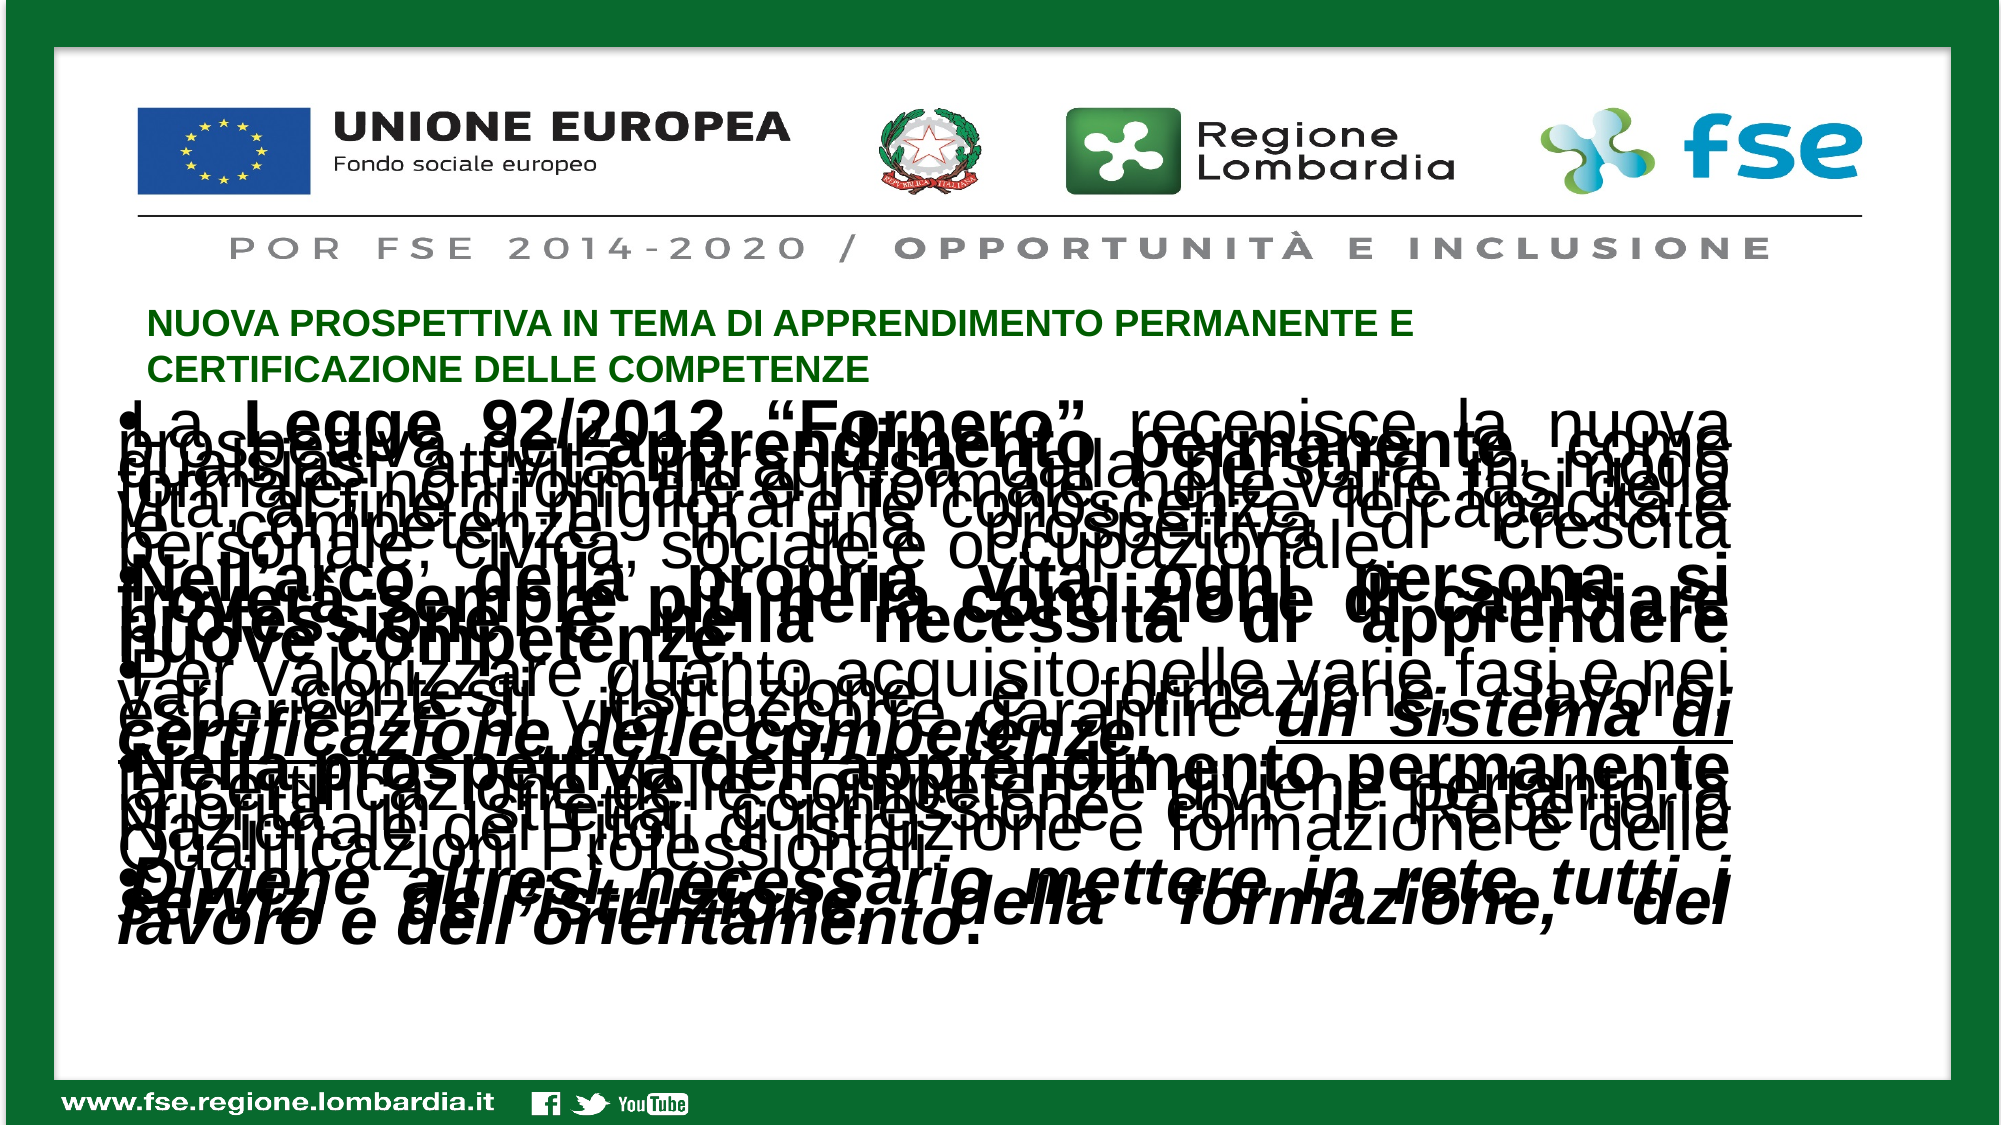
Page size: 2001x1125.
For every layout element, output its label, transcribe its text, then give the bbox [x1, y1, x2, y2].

title NUOVA PROSPETTIVA IN TEMA DI APPRENDIMENTO PERMANENTE E CERTIFICAZIONE DELLE COMPETENZE [131, 290, 1646, 398]
subtitle La Legge 92/2012 “Fornero” recepisce la nuova prospettiva dell’apprendimento permanente, come qualsiasi attività intrapresa dalla persona in modo formale, non formale e informale, nelle varie fasi della vita, al fine di migliorare le conoscenze, le capacità e le competenze, in una prospettiva di crescita personale, civica, sociale e occupazionale. Nell’arco della propria vita ogni persona si troverà sempre più nella condizione di cambiare professione e nella necessità di apprendere nuove competenze. Per valorizzare quanto acquisito nelle varie fasi e nei vari contesti (istruzione e formazione, lavoro, esperienze di vita) occorre garantire un sistema di certificazione delle competenze. Nella prospettiva dell’apprendimento permanente la certificazione delle competenze diviene pertanto la priorità in stretta connessione con il Repertorio Nazionale dei Titoli di istruzione e formazione e delle Qualificazioni Professionali. Diviene altresì necessario mettere in rete tutti i servizi dell’istruzione, della formazione, del lavoro e dell’orientamento. [102, 433, 1748, 1012]
picture [132, 103, 1867, 267]
picture [60, 1091, 689, 1116]
